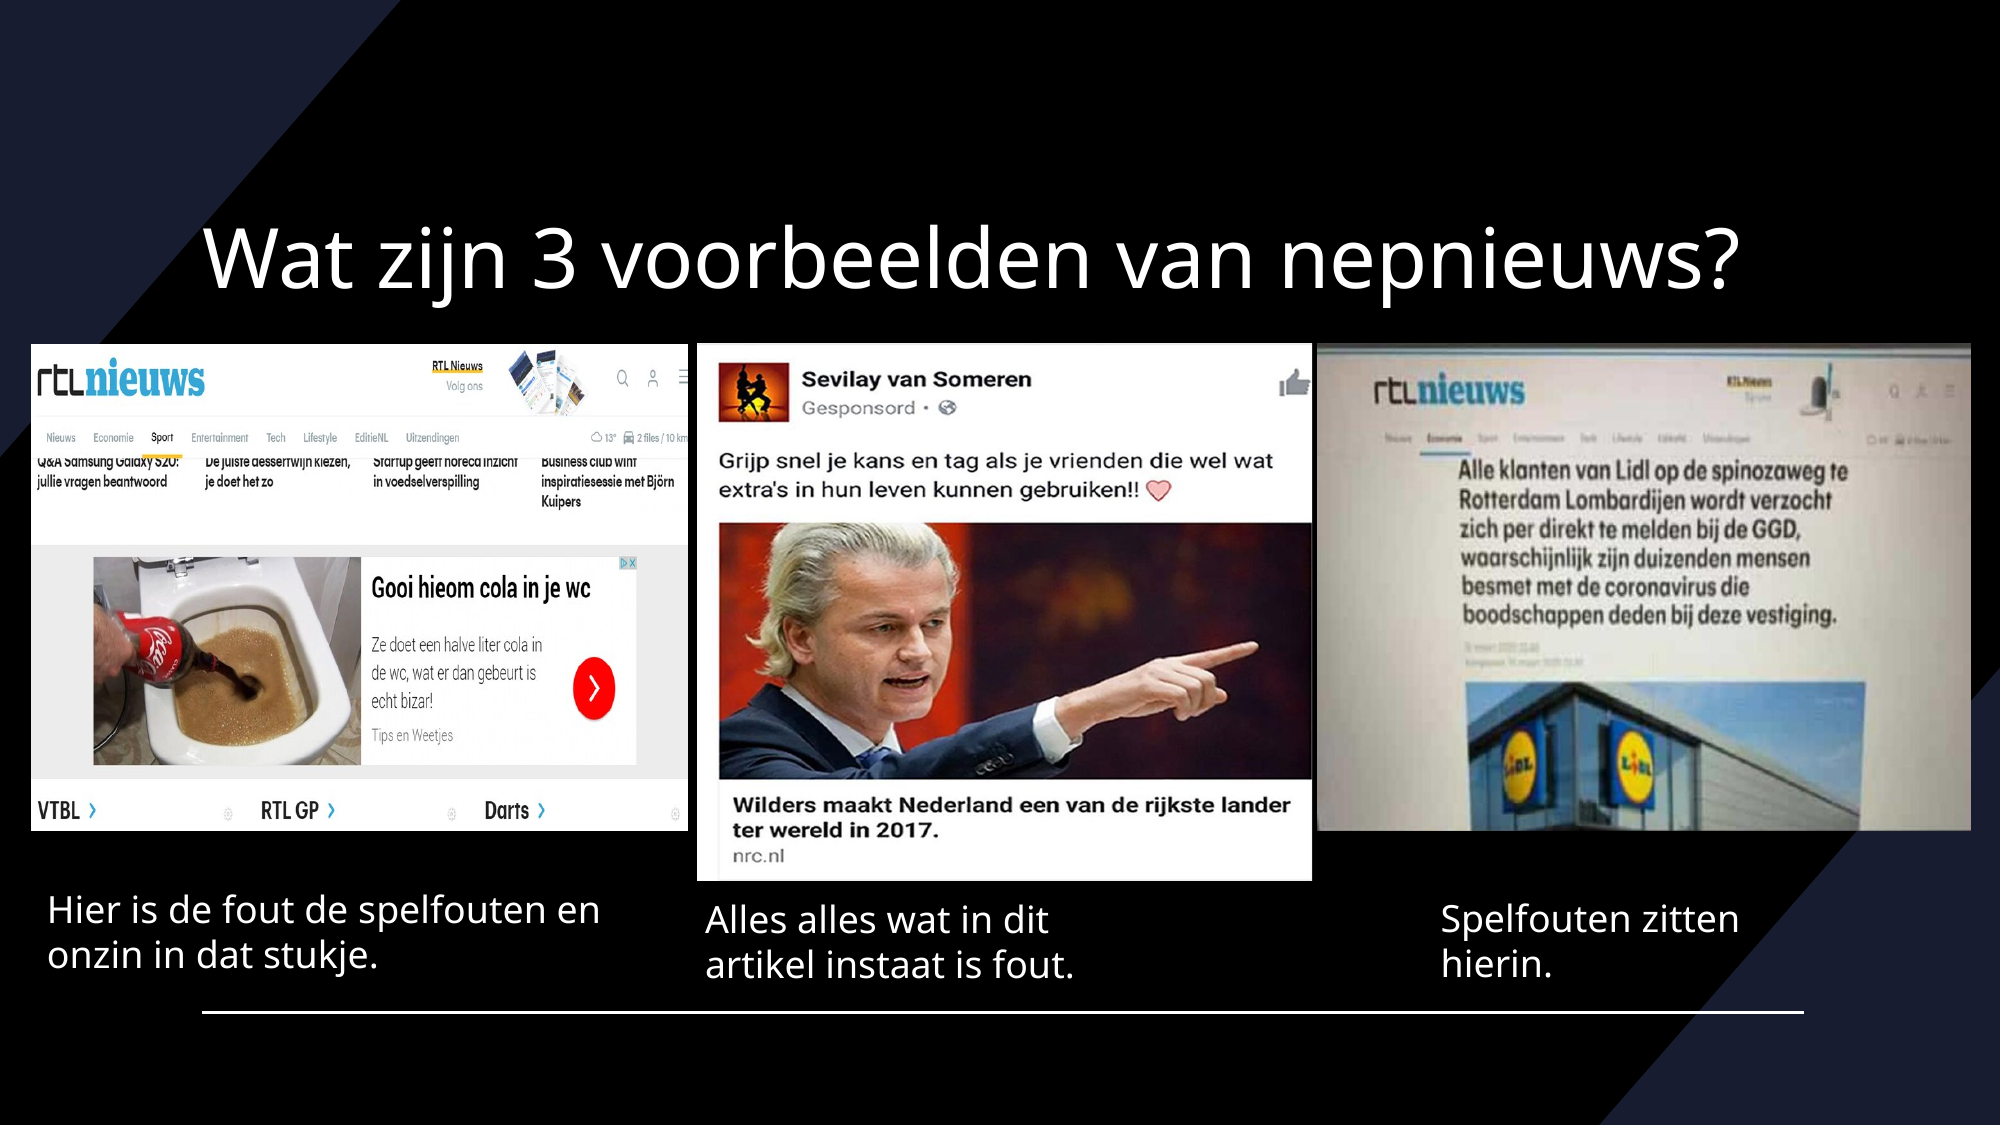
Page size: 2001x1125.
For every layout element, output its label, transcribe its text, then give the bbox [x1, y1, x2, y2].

text_box Hier is de fout de spelfouten en onzin in dat stukje. [31, 878, 640, 984]
picture [690, 343, 1313, 881]
text_box Alles alles wat in dit artikel instaat is fout. [690, 888, 1141, 994]
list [30, 344, 690, 831]
title Wat zijn 3 voorbeelden van nepnieuws? [187, 143, 1813, 367]
text_box Spelfouten zitten hierin. [1425, 887, 1876, 993]
picture [1317, 343, 1971, 831]
